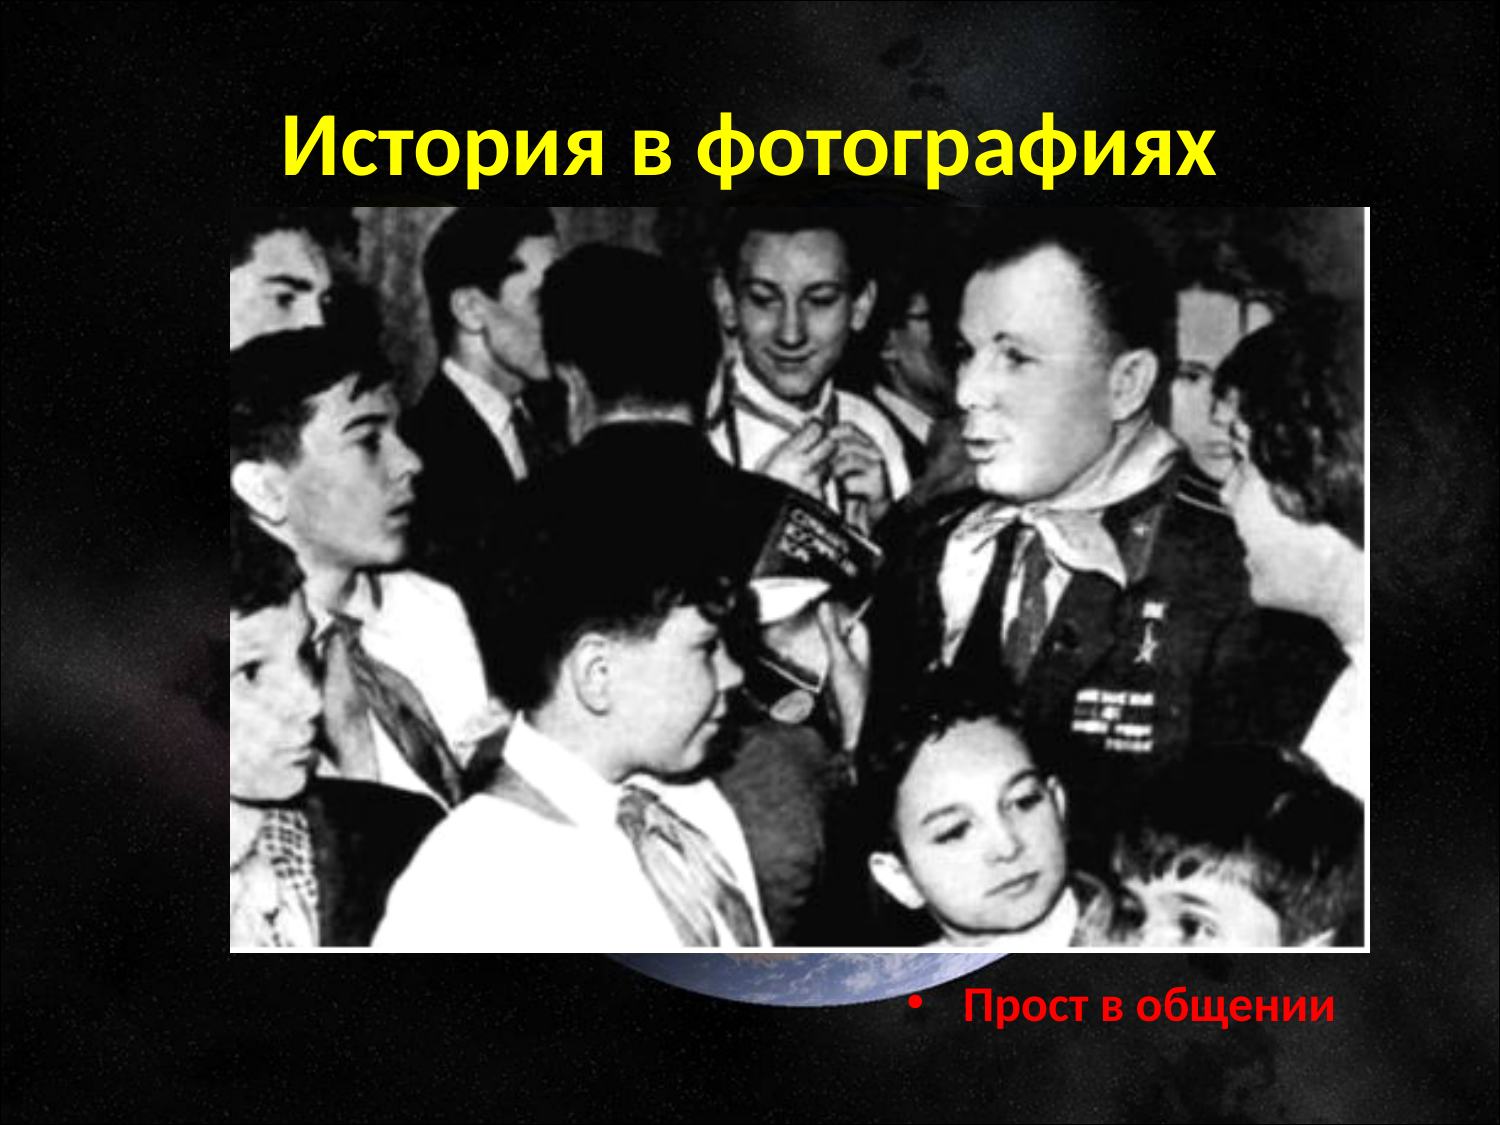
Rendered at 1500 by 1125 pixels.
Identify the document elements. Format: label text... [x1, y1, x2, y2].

list Прост в общении [891, 963, 1465, 1095]
picture [229, 207, 1371, 953]
title История в фотографиях [74, 44, 1426, 233]
text_box [0, 0, 1500, 1125]
